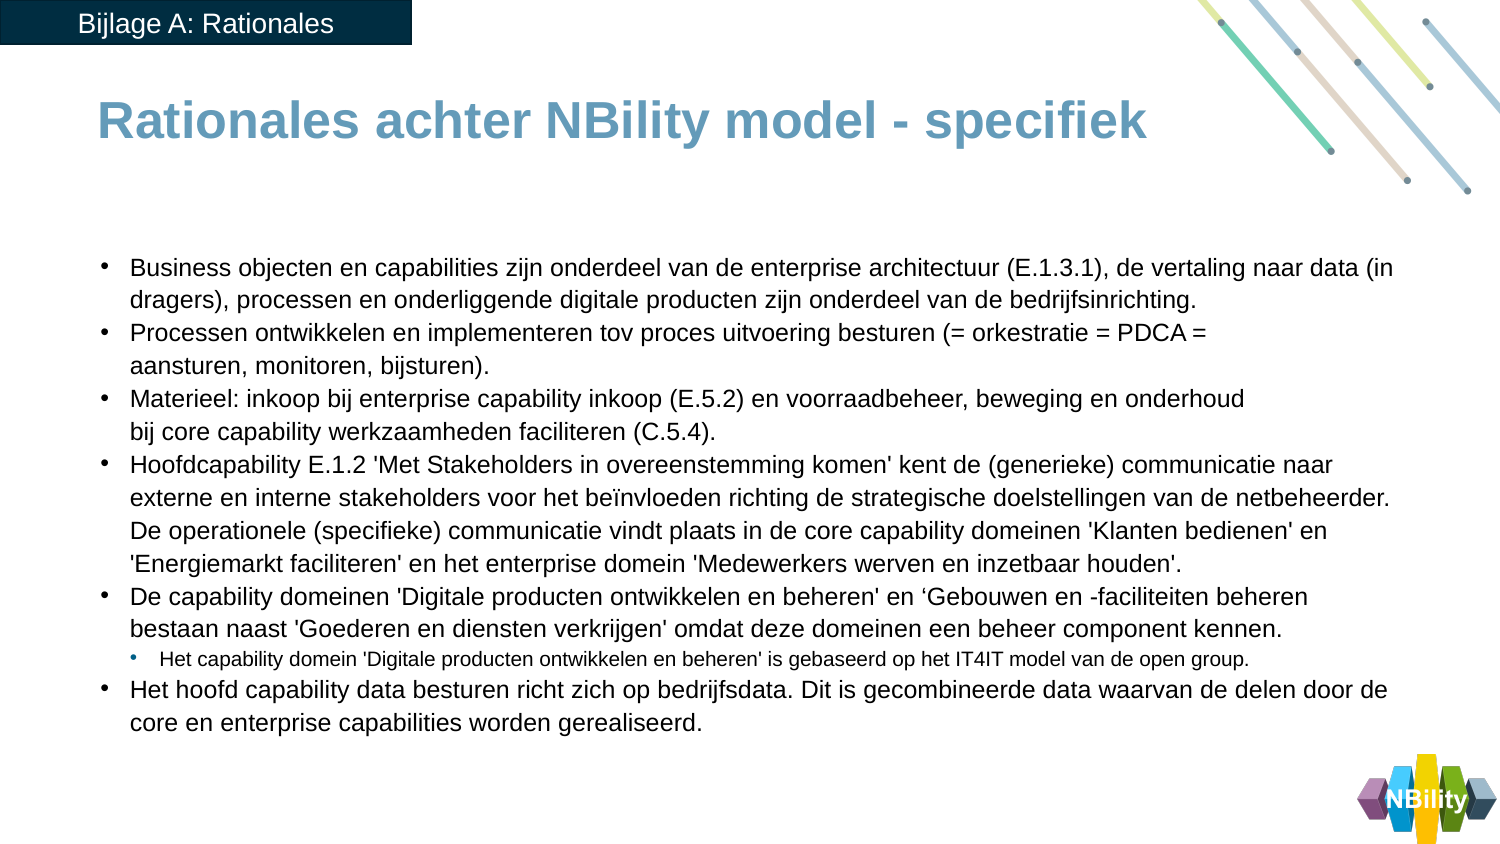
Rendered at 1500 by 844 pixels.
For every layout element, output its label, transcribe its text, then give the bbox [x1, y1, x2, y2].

title Rationales achter NBility model - specifiek [97, 91, 1279, 210]
text_box [0, 0, 1500, 844]
list Business objecten en capabilities zijn onderdeel van de enterprise architectuur (E.1.3.1), de vertaling naar data (in dragers), processen en onderliggende digitale producten zijn onderdeel van de bedrijfsinrichting. Processen ontwikkelen en implementeren tov proces uitvoering besturen (= orkestratie = PDCA = aansturen, monitoren, bijsturen). Materieel: inkoop bij enterprise capability inkoop (E.5.2) en voorraadbeheer, beweging en onderhoud bij core capability werkzaamheden faciliteren (C.5.4). Hoofdcapability E.1.2 'Met Stakeholders in overeenstemming komen' kent de (generieke) communicatie naar externe en interne stakeholders voor het beïnvloeden richting de strategische doelstellingen van de netbeheerder. De operationele (specifieke) communicatie vindt plaats in de core capability domeinen 'Klanten bedienen' en 'Energiemarkt faciliteren' en het enterprise domein 'Medewerkers werven en inzetbaar houden'. De capability domeinen 'Digitale producten ontwikkelen en beheren' en ‘Gebouwen en -faciliteiten beheren bestaan naast 'Goederen en diensten verkrijgen' omdat deze domeinen een beheer component kennen. Het capability domein 'Digitale producten ontwikkelen en beheren' is gebaseerd op het IT4IT model van de open group. Het hoofd capability data besturen richt zich op bedrijfsdata. Dit is gecombineerde data waarvan de delen door de core en enterprise capabilities worden gerealiseerd. [100, 248, 1406, 756]
text_box Bijlage A: Rationales [0, 0, 412, 45]
picture [1357, 754, 1499, 844]
